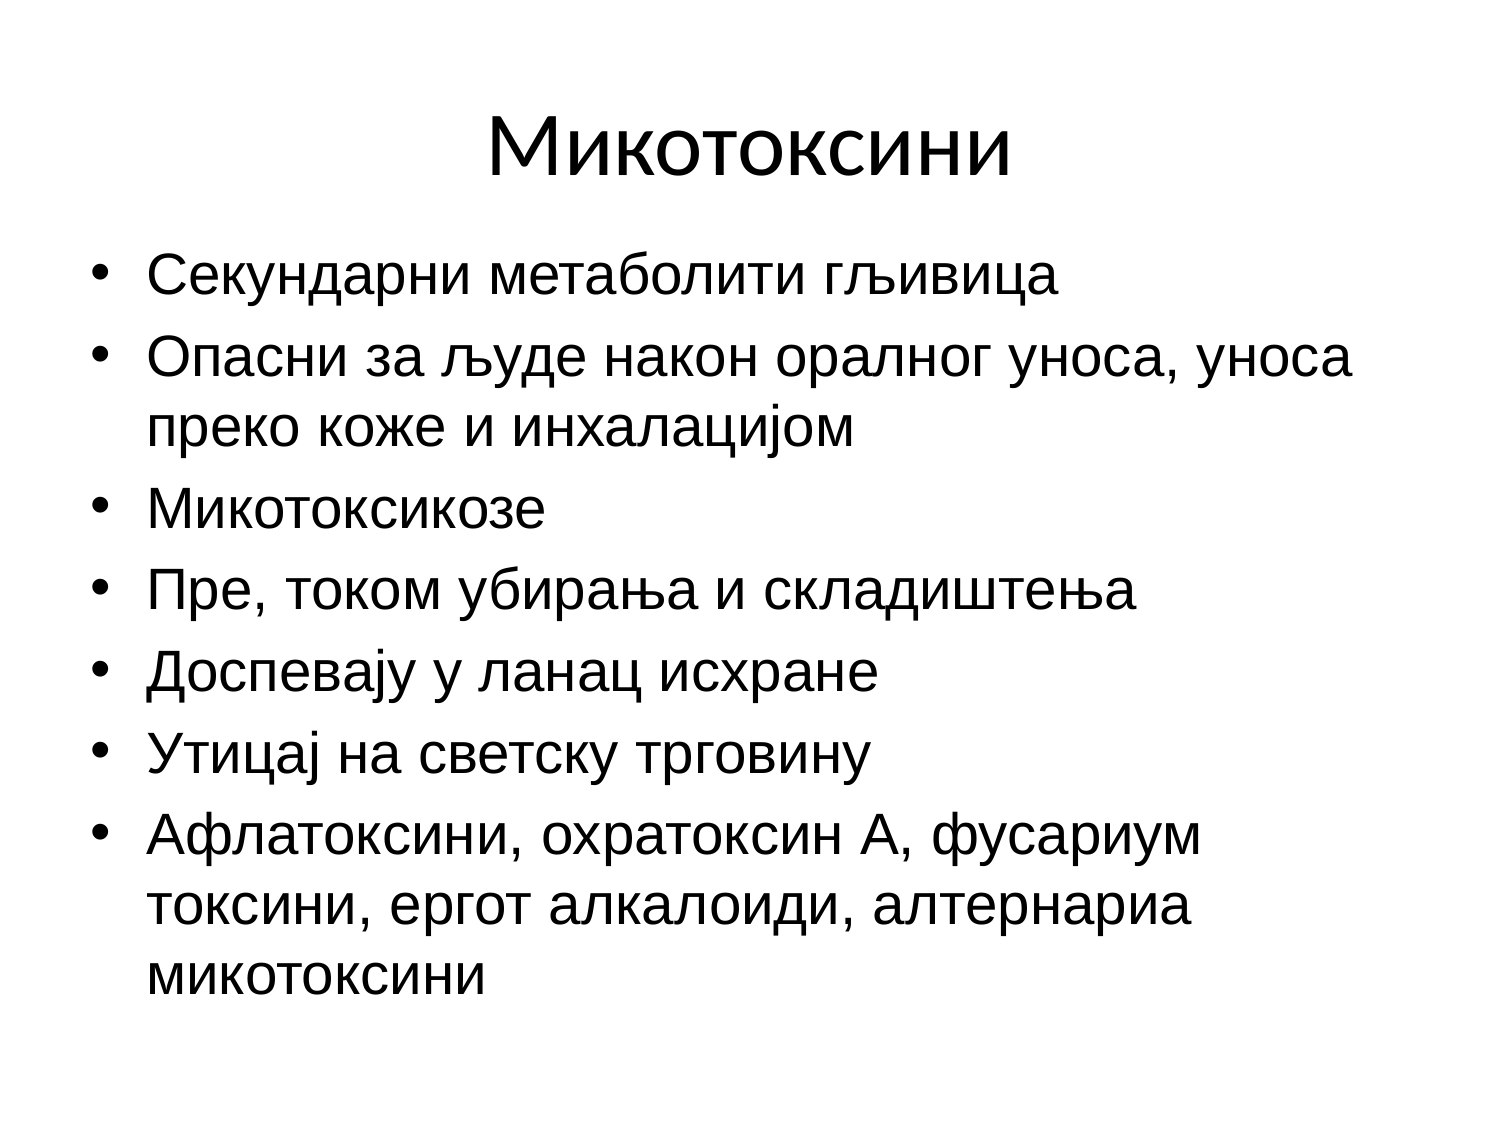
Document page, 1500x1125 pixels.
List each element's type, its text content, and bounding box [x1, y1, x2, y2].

title Микотоксини [74, 44, 1426, 136]
list Секундарни метаболити гљивица Опасни за људе након оралног уноса, уноса преко коже и инхалацијом Микотоксикозе Пре, током убирања и складиштења Доспевају у ланац исхране Утицај на светску трговину Афлатоксини, охратоксин А, фусариум токсини, ергот алкалоиди, алтернариа микотоксини [74, 136, 1426, 880]
